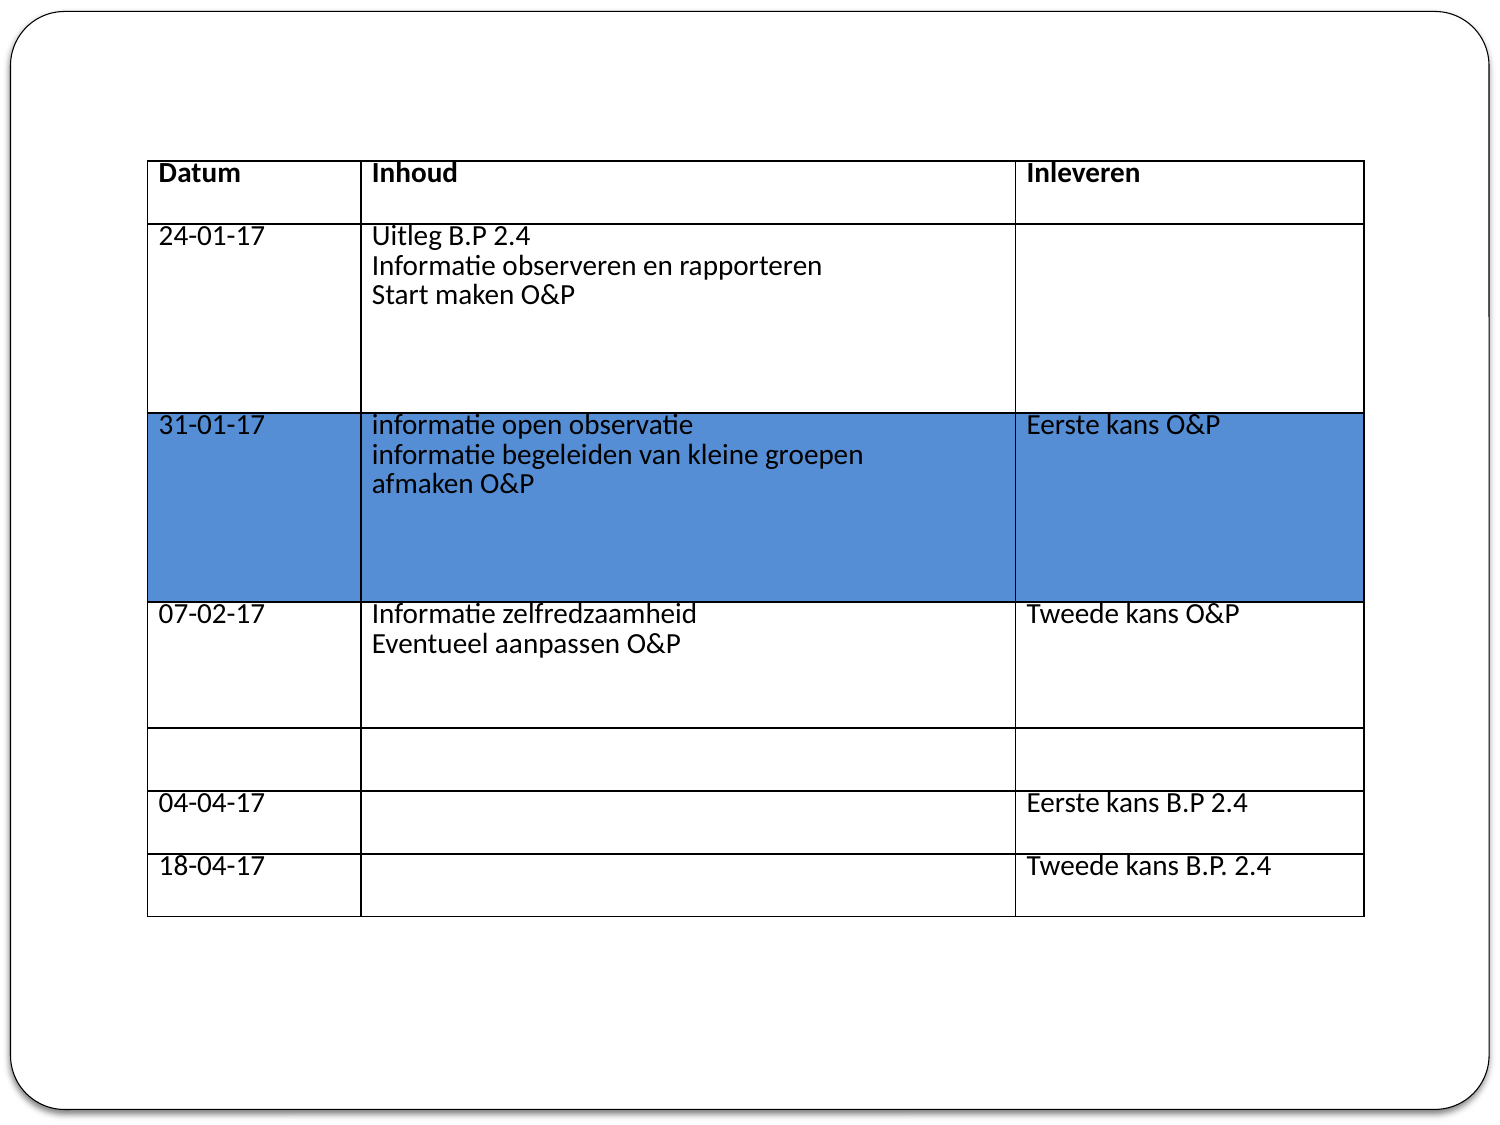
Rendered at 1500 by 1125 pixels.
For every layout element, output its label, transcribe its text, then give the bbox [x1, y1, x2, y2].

table_cell Uitleg B.P 2.4 Informatie observeren en rapporteren Start maken O&P [362, 225, 1015, 412]
table_cell Tweede kans B.P. 2.4 [1016, 855, 1363, 916]
table_cell 04-04-17 [148, 792, 360, 853]
table_cell [362, 792, 1015, 853]
table_cell informatie open observatie informatie begeleiden van kleine groepen afmaken O&P [362, 414, 1015, 601]
table_cell Tweede kans O&P [1016, 603, 1363, 727]
table_cell [362, 729, 1015, 790]
table_cell [362, 855, 1015, 916]
table_cell 18-04-17 [148, 855, 360, 916]
table_cell 24-01-17 [148, 225, 360, 412]
table_cell 07-02-17 [148, 603, 360, 727]
table_cell 31-01-17 [148, 414, 360, 601]
table_header Inhoud [362, 162, 1015, 223]
table_cell Informatie zelfredzaamheid Eventueel aanpassen O&P [362, 603, 1015, 727]
table_cell Eerste kans B.P 2.4 [1016, 792, 1363, 853]
table_cell [148, 729, 360, 790]
table_header Datum [148, 162, 360, 223]
table_cell Eerste kans O&P [1016, 414, 1363, 601]
table_cell [1016, 225, 1363, 412]
table_cell [1016, 729, 1363, 790]
table_header Inleveren [1016, 162, 1363, 223]
